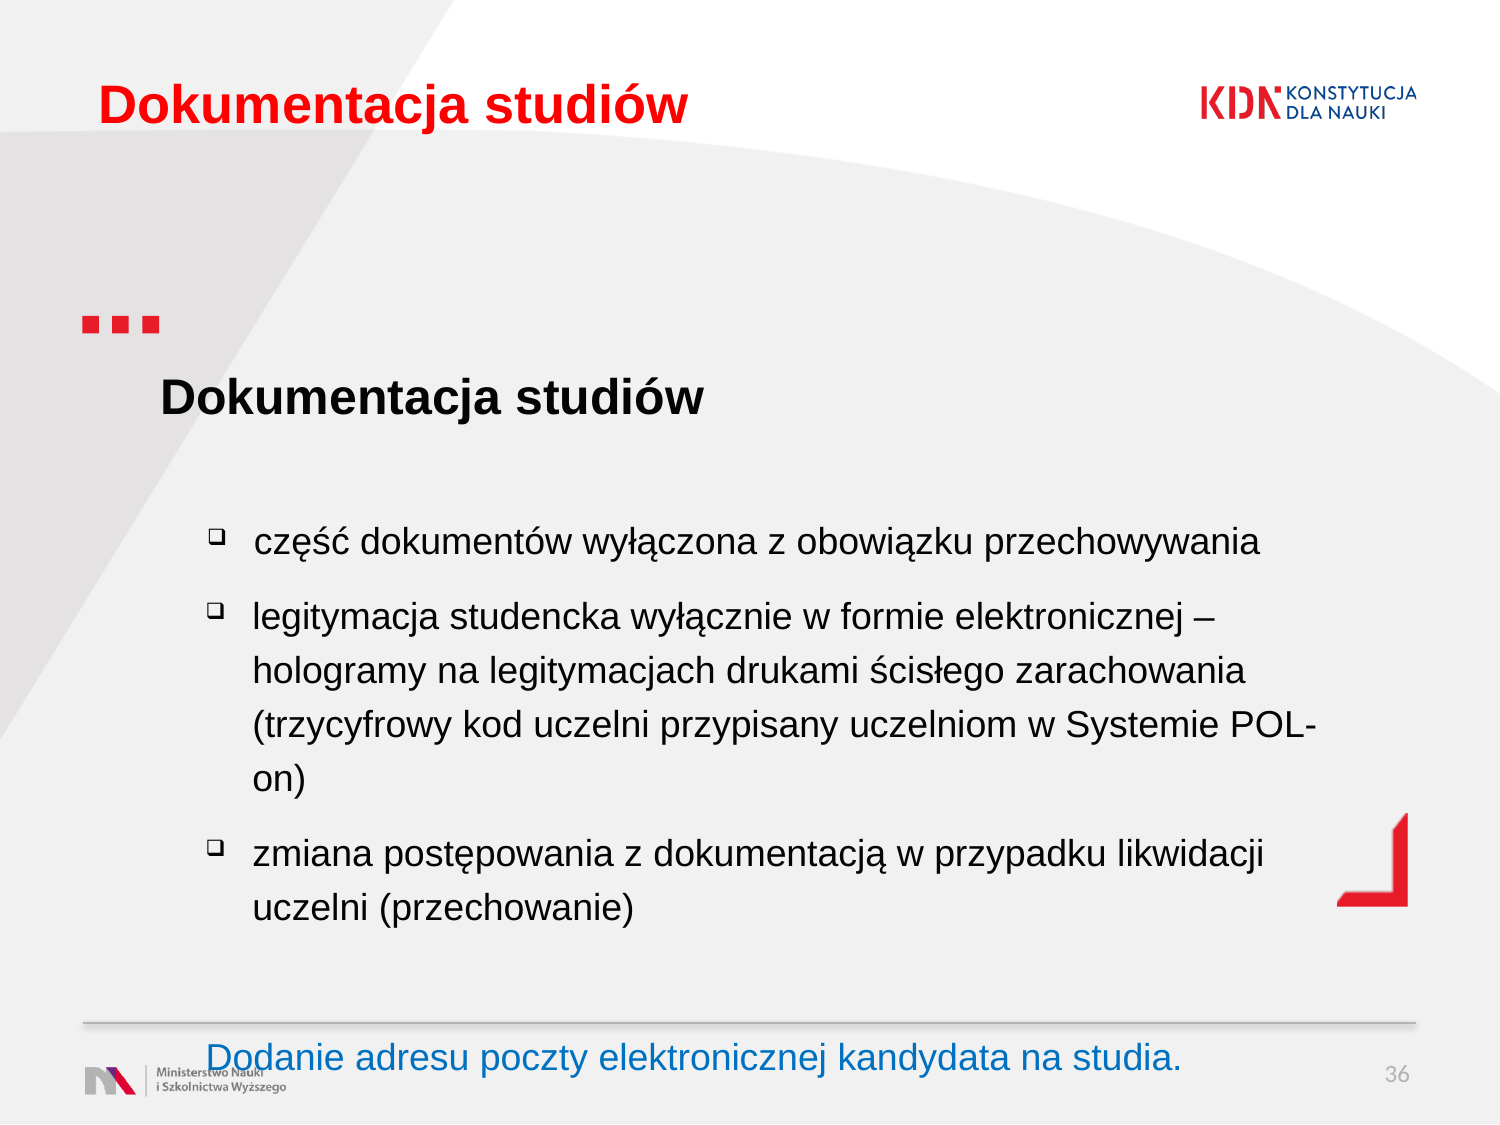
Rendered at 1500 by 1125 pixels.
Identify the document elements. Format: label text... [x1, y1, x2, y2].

list część dokumentów wyłączona z obowiązku przechowywania legitymacja studencka wyłącznie w formie elektronicznej – hologramy na legitymacjach drukami ścisłego zarachowania (trzycyfrowy kod uczelni przypisany uczelniom w Systemie POL-on) zmiana postępowania z dokumentacją w przypadku likwidacji uczelni (przechowanie) Dodanie adresu poczty elektronicznej kandydata na studia. [190, 434, 1334, 965]
title Dokumentacja studiów [83, 74, 1170, 143]
list Dokumentacja studiów [145, 344, 1251, 419]
slide_number 36 [1074, 1042, 1425, 1103]
picture [0, 0, 1500, 1125]
